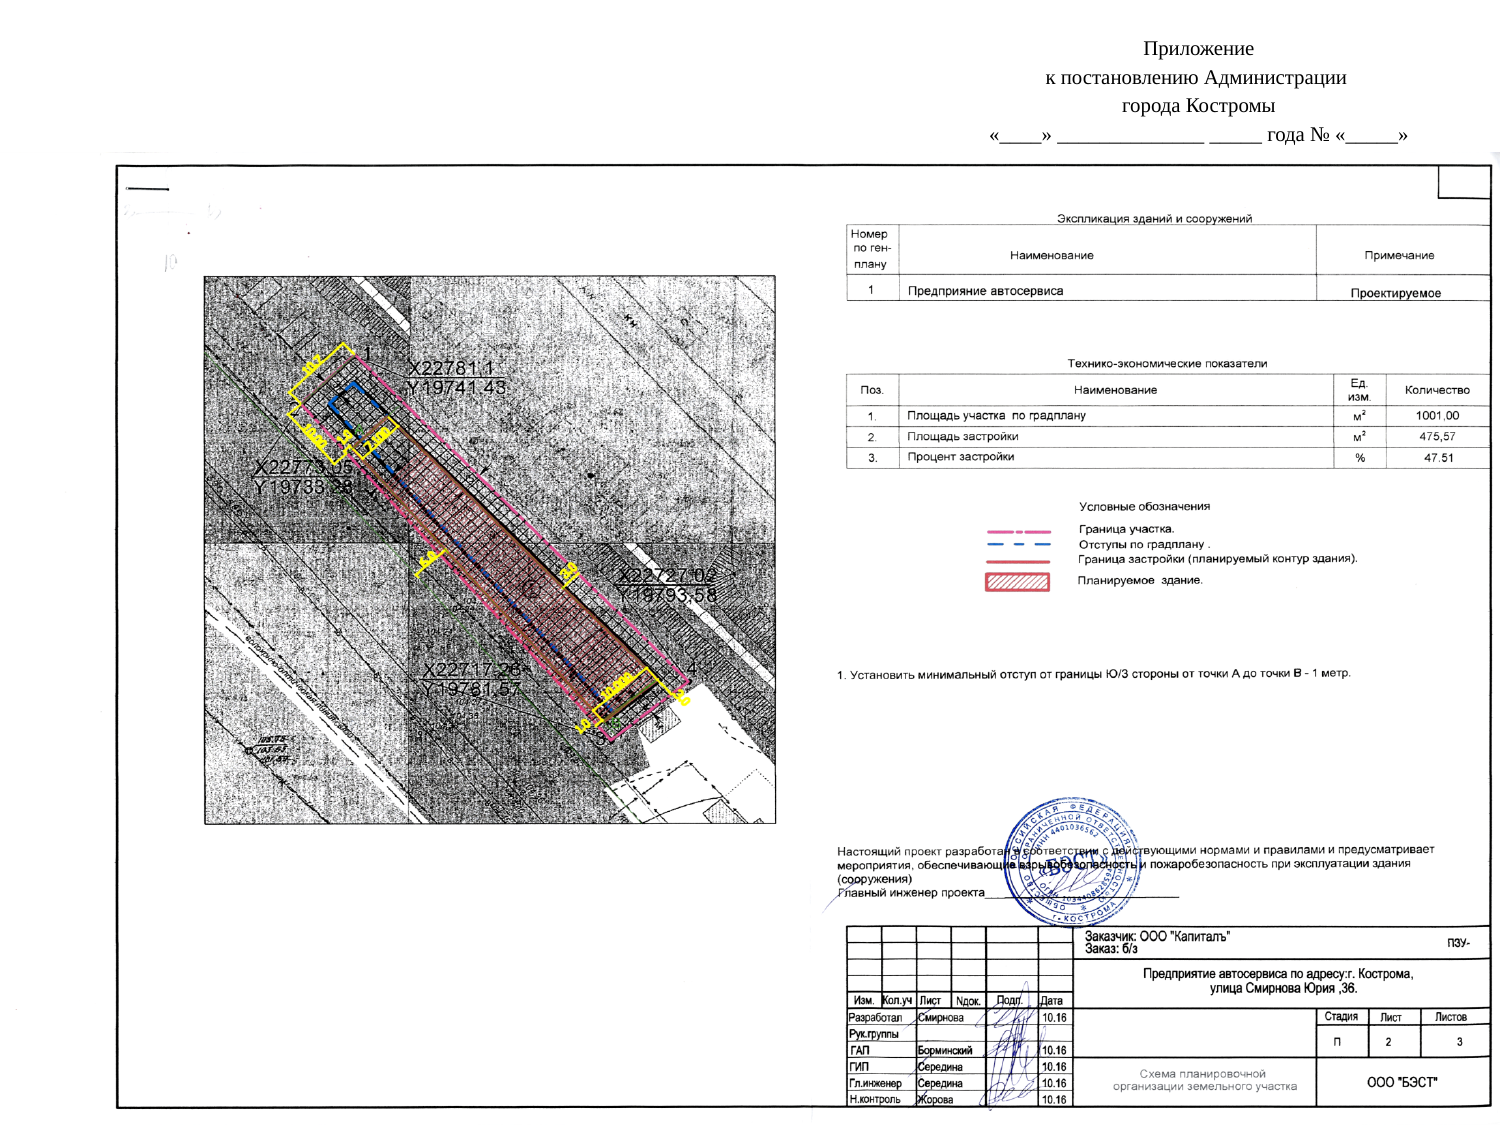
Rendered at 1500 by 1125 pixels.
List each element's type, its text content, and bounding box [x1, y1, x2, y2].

text_box Приложение к постановлению Администрации города Костромы «____» ______________ _____ года № «_____» [962, 30, 1436, 150]
picture [0, 151, 1500, 1125]
